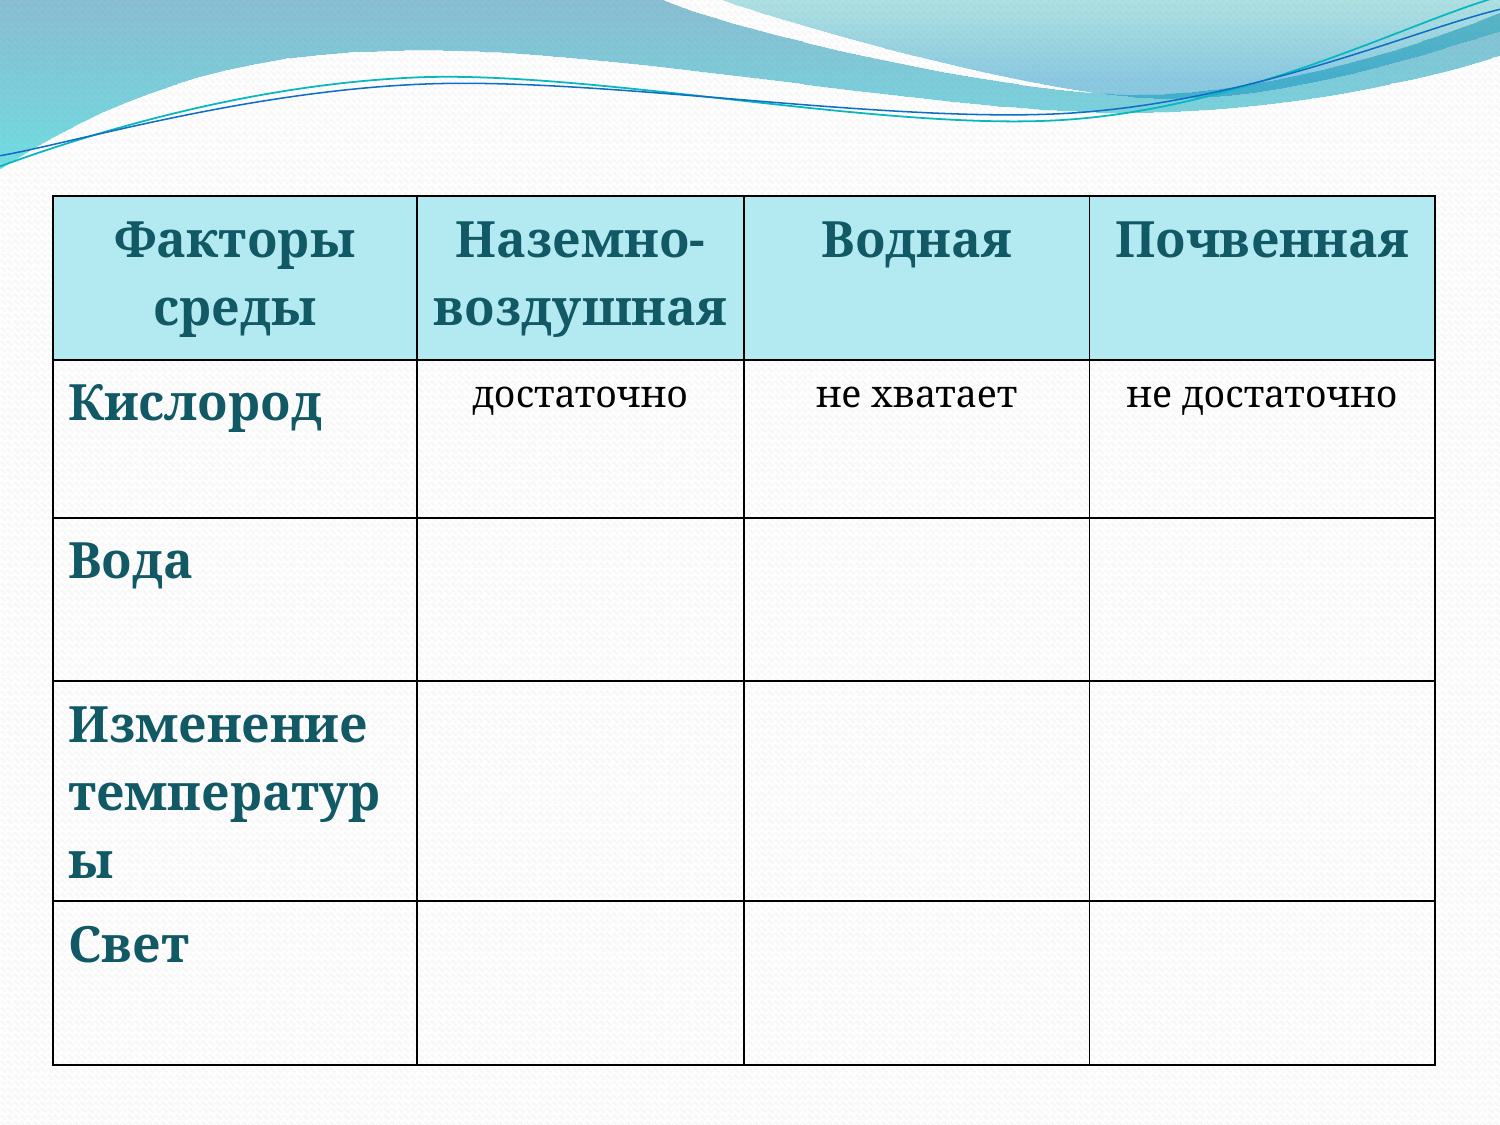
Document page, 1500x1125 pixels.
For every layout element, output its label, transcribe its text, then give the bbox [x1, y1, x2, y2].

table_header Водная [745, 197, 1089, 359]
table_header Факторы среды [54, 197, 416, 359]
table_cell [418, 902, 743, 1064]
table_cell Вода [54, 519, 416, 680]
table_header Почвенная [1090, 197, 1434, 359]
table_cell не хватает [745, 361, 1089, 517]
table_cell [745, 519, 1089, 680]
table_cell Кислород [54, 361, 416, 517]
table_cell [418, 519, 743, 680]
table_cell Свет [54, 902, 416, 1064]
table_cell [745, 902, 1089, 1064]
table_cell [1090, 519, 1434, 680]
table_cell [1090, 902, 1434, 1064]
table_cell не достаточно [1090, 361, 1434, 517]
table_cell [1090, 682, 1434, 900]
table_cell [745, 682, 1089, 900]
table_cell Изменение температуры [54, 682, 416, 900]
table_cell [418, 682, 743, 900]
table_cell достаточно [418, 361, 743, 517]
table_header Наземно-воздушная [418, 197, 743, 359]
